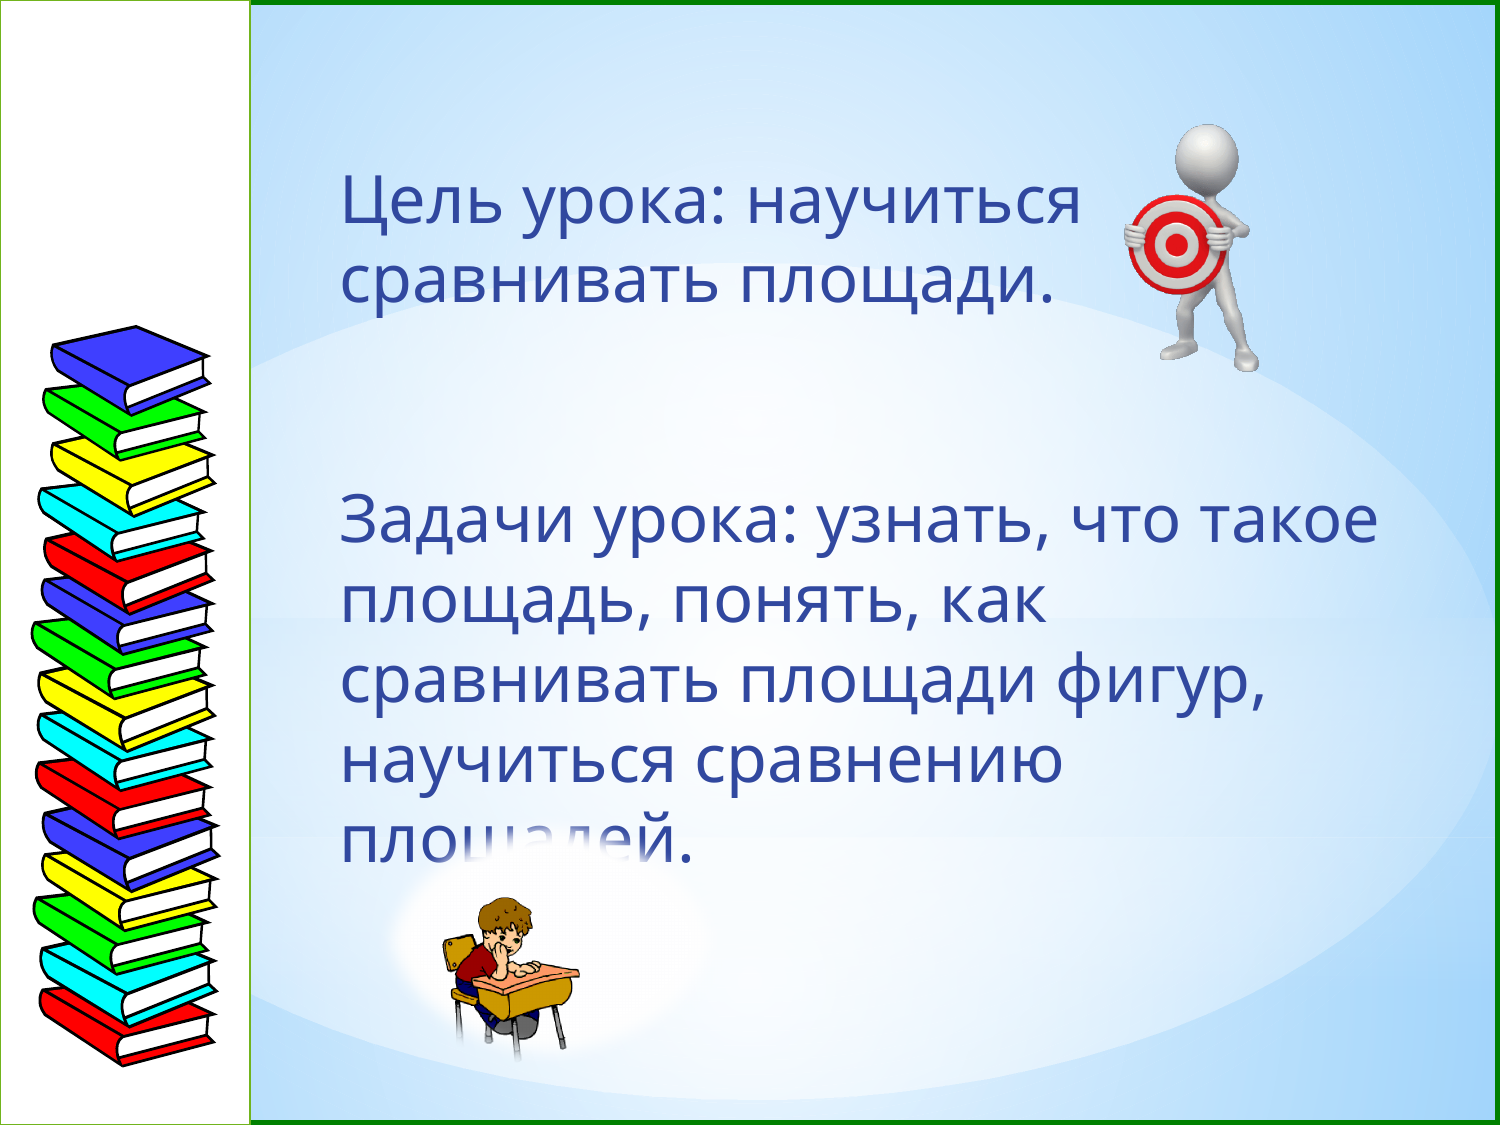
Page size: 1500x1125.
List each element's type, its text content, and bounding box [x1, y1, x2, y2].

text_box [0, 0, 251, 1125]
text_box Цель урока: научиться сравнивать площади. Задачи урока: узнать, что такое площадь, понять, как сравнивать площади фигур, научиться сравнению площадей. [324, 148, 1412, 884]
picture [371, 809, 731, 1071]
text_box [24, 324, 222, 1068]
picture [1115, 115, 1365, 405]
text_box [251, 0, 1500, 1125]
